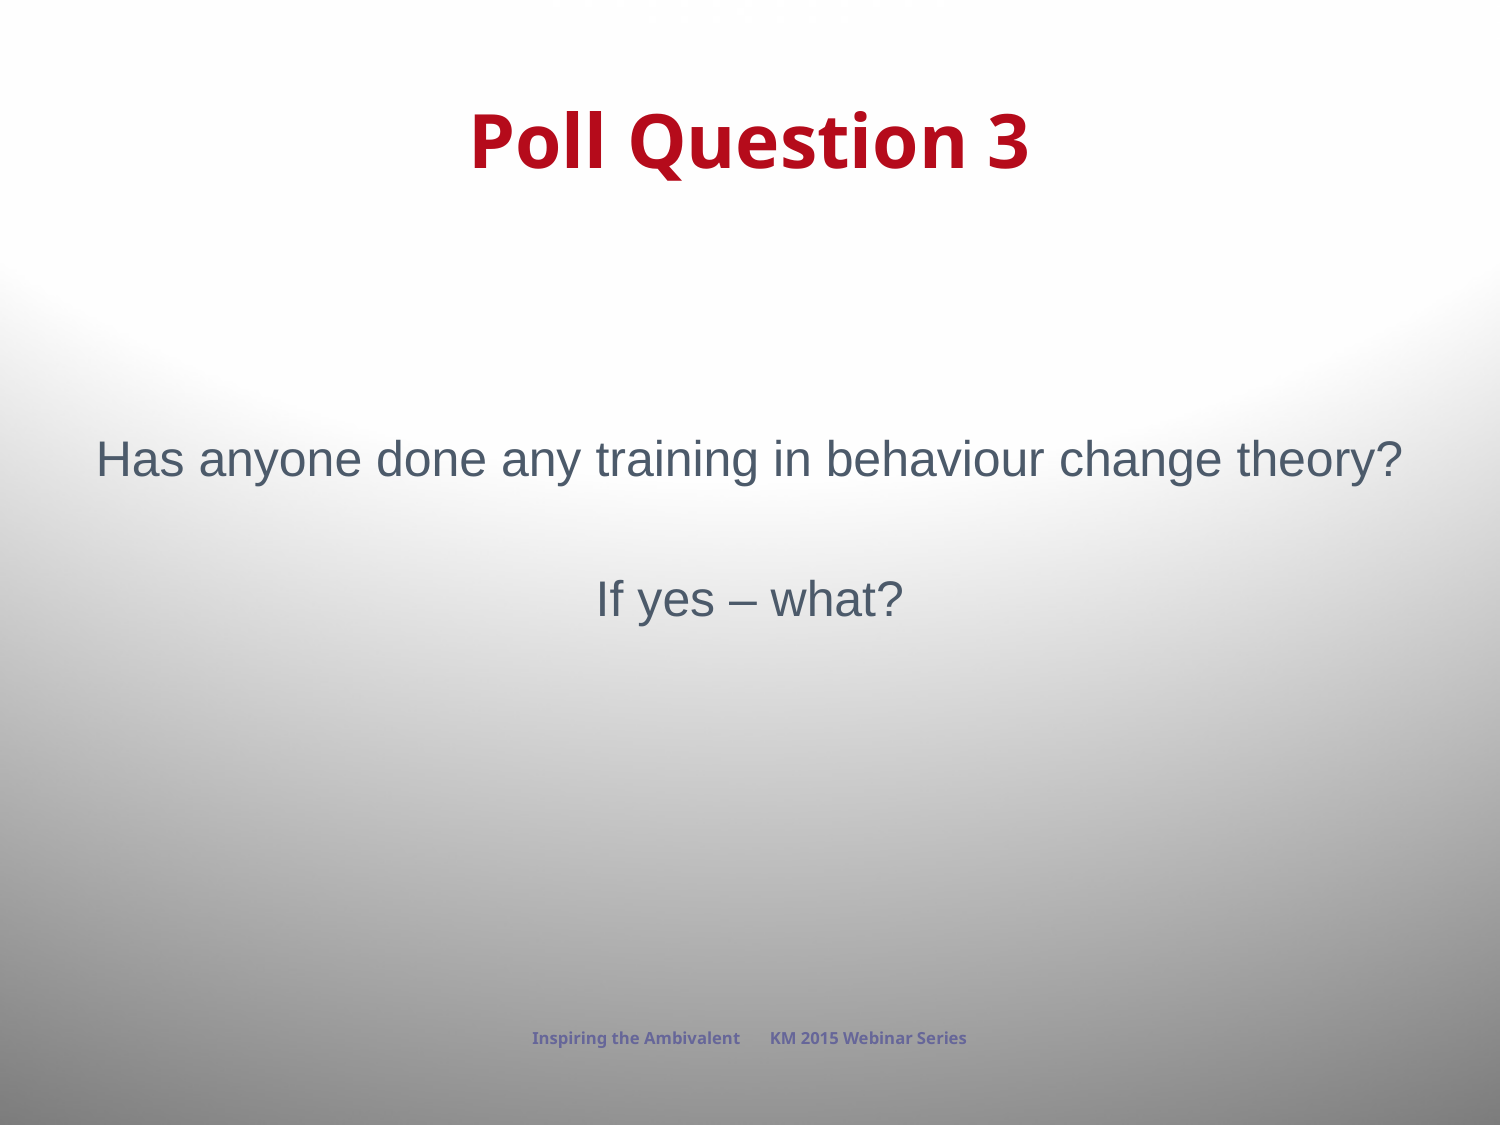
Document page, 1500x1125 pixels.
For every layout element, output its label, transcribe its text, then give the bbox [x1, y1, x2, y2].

picture [0, 0, 1500, 1125]
footer Inspiring the Ambivalent KM 2015 Webinar Series [512, 1024, 988, 1103]
list Has anyone done any training in behaviour change theory? If yes – what? [53, 392, 1447, 733]
title Poll Question 3 [75, 45, 1425, 233]
